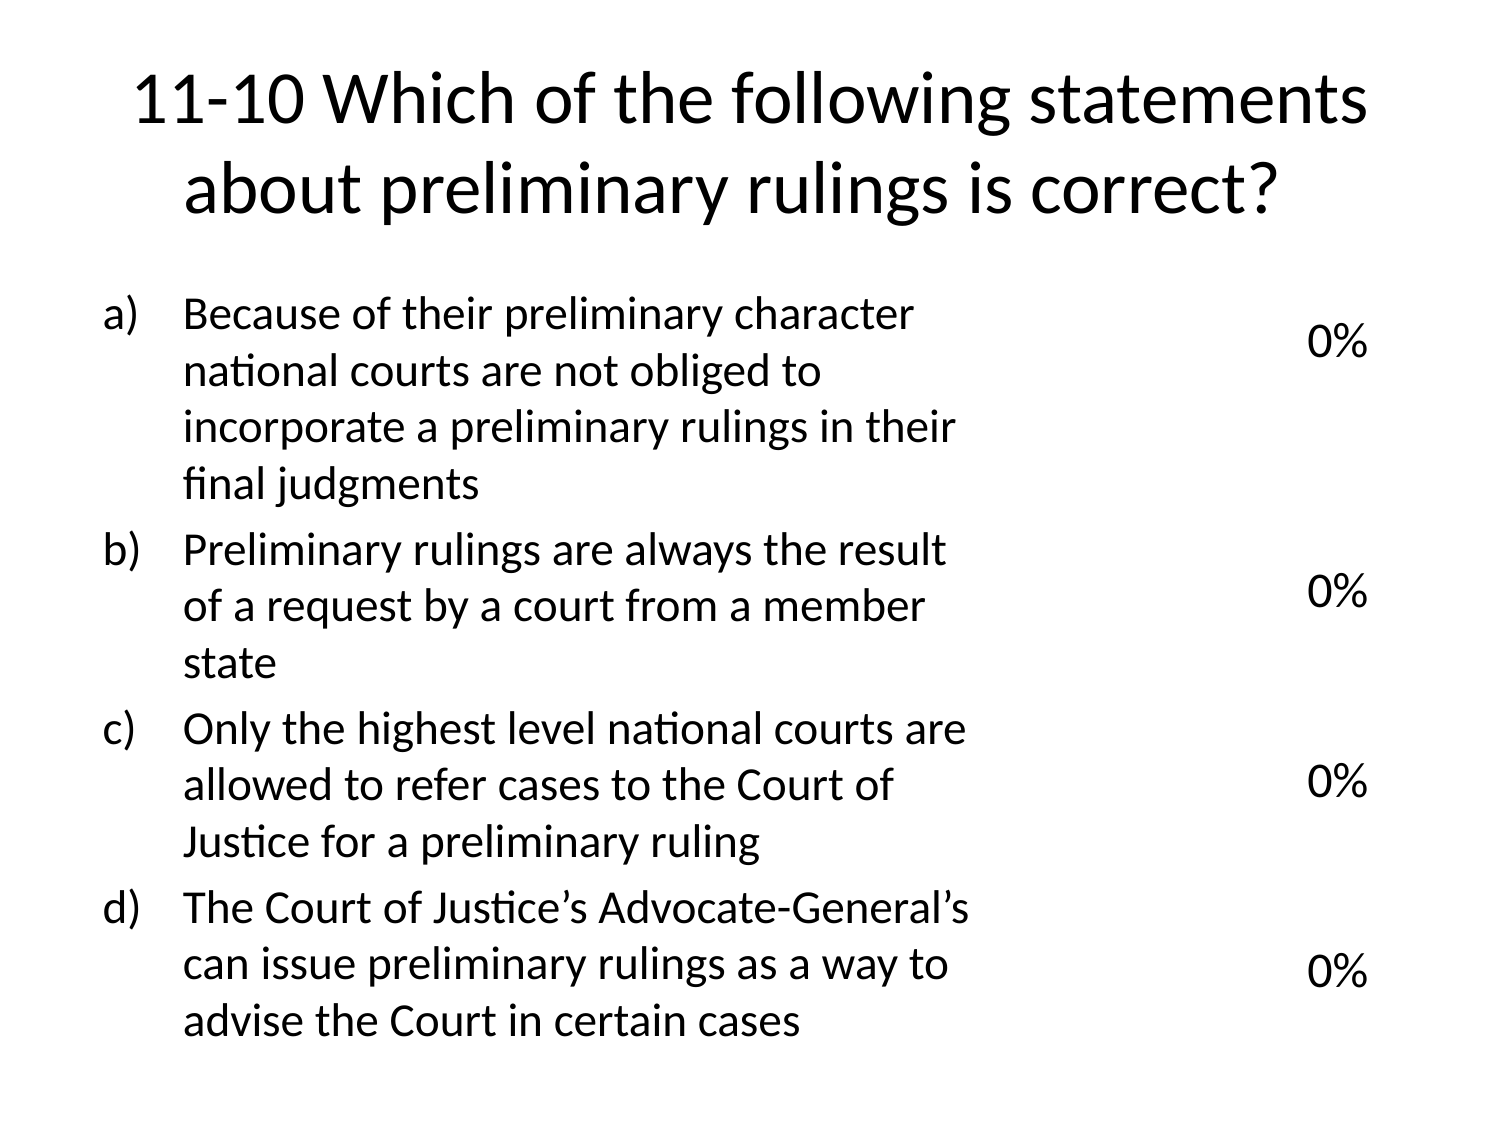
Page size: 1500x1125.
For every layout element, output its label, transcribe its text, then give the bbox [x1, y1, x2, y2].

list 0% 0% 0% 0% [1099, 299, 1384, 1043]
list Because of their preliminary character national courts are not obliged to incorporate a preliminary rulings in their final judgments Preliminary rulings are always the result of a request by a court from a member state Only the highest level national courts are allowed to refer cases to the Court of Justice for a preliminary ruling The Court of Justice’s Advocate-General’s can issue preliminary rulings as a way to advise the Court in certain cases [87, 274, 988, 1120]
title 11-10 Which of the following statements about preliminary rulings is correct? [74, 37, 1426, 241]
